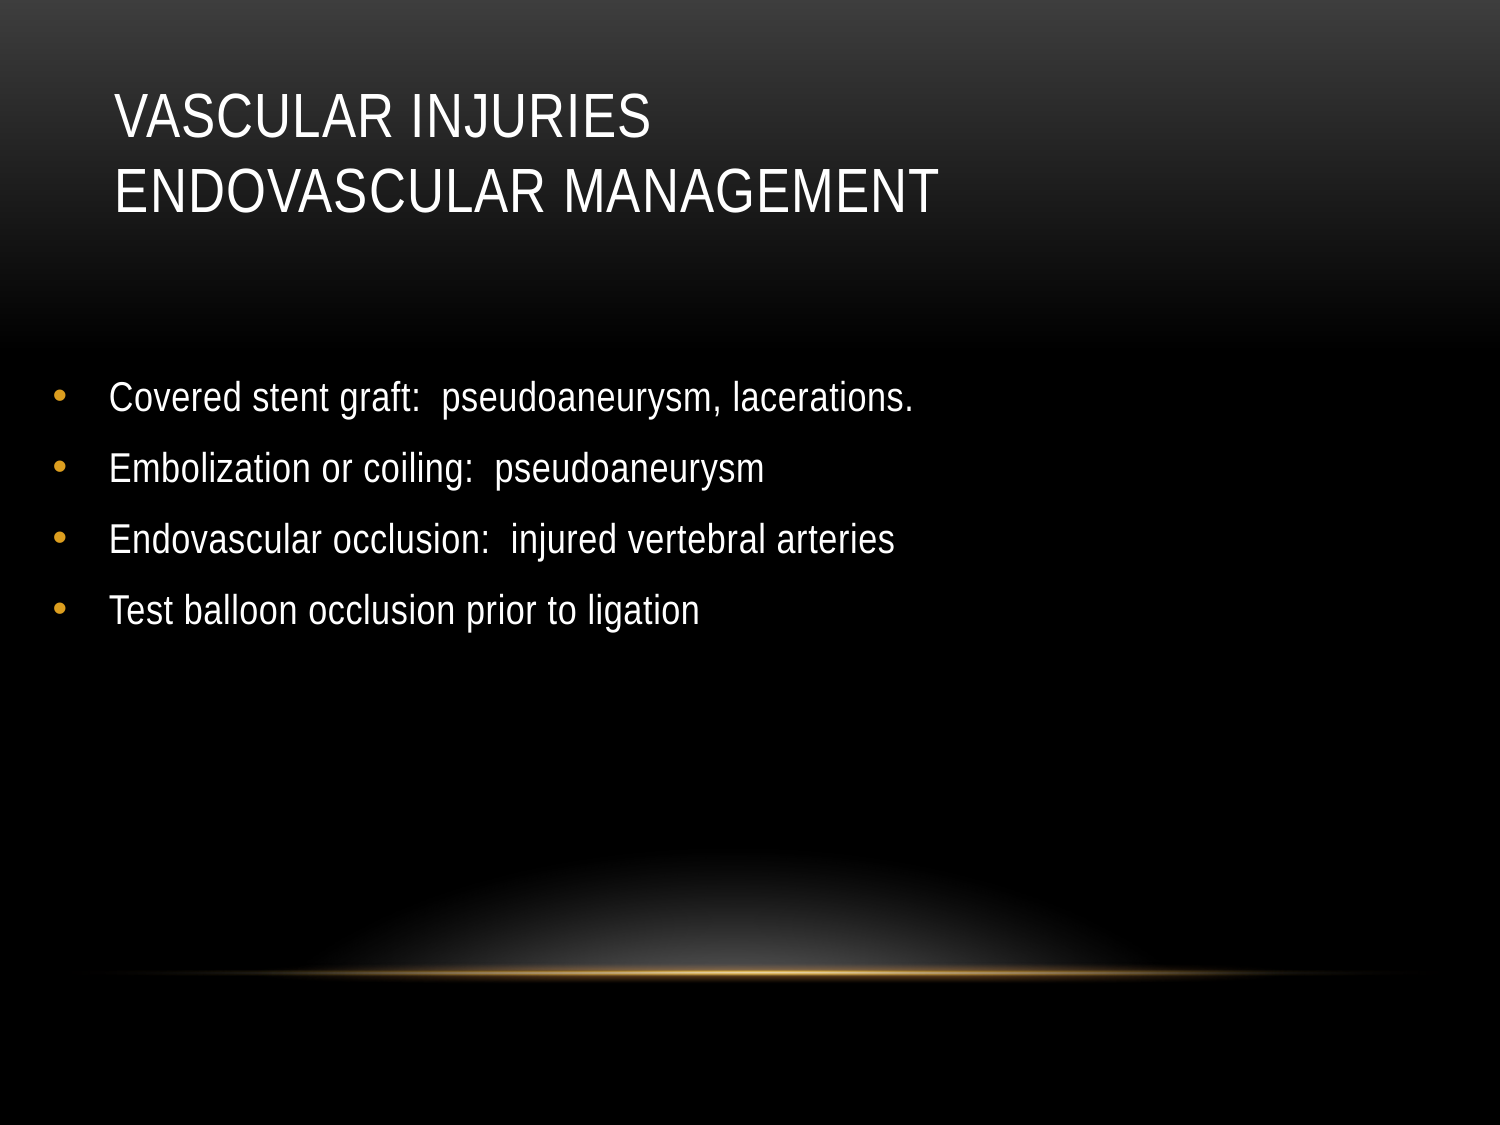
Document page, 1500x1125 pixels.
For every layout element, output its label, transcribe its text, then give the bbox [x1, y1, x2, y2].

title Vascular injuries endovascular management [99, 45, 1400, 233]
picture [0, 0, 1500, 1125]
list Covered stent graft: pseudoaneurysm, lacerations. Embolization or coiling: pseudoaneurysm Endovascular occlusion: injured vertebral arteries Test balloon occlusion prior to ligation [37, 362, 1413, 1105]
